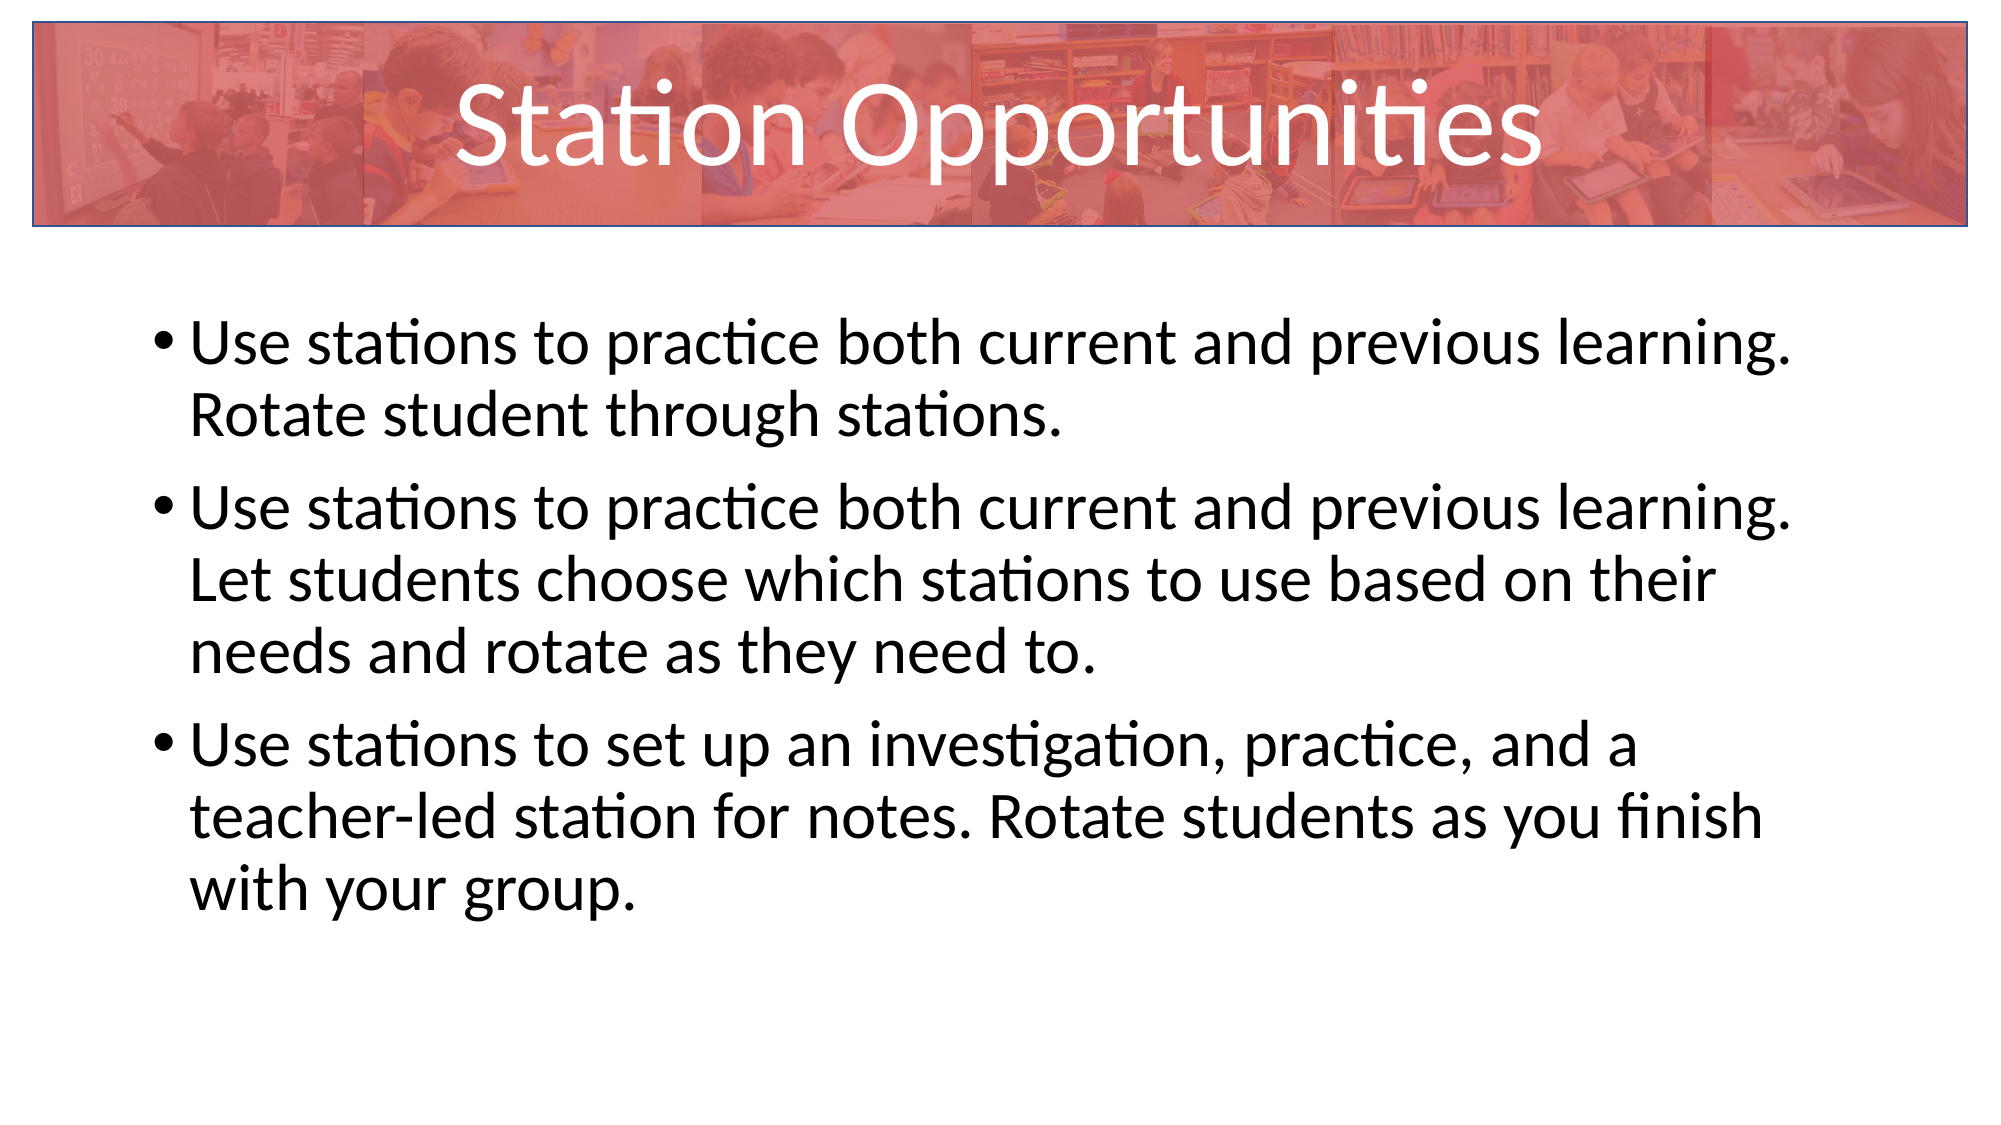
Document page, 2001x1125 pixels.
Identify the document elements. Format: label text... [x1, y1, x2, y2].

list Use stations to practice both current and previous learning. Rotate student through stations. Use stations to practice both current and previous learning. Let students choose which stations to use based on their needs and rotate as they need to. Use stations to set up an investigation, practice, and a teacher-led station for notes. Rotate students as you finish with your group. [137, 299, 1863, 1014]
title Station Opportunities [137, 24, 1863, 225]
